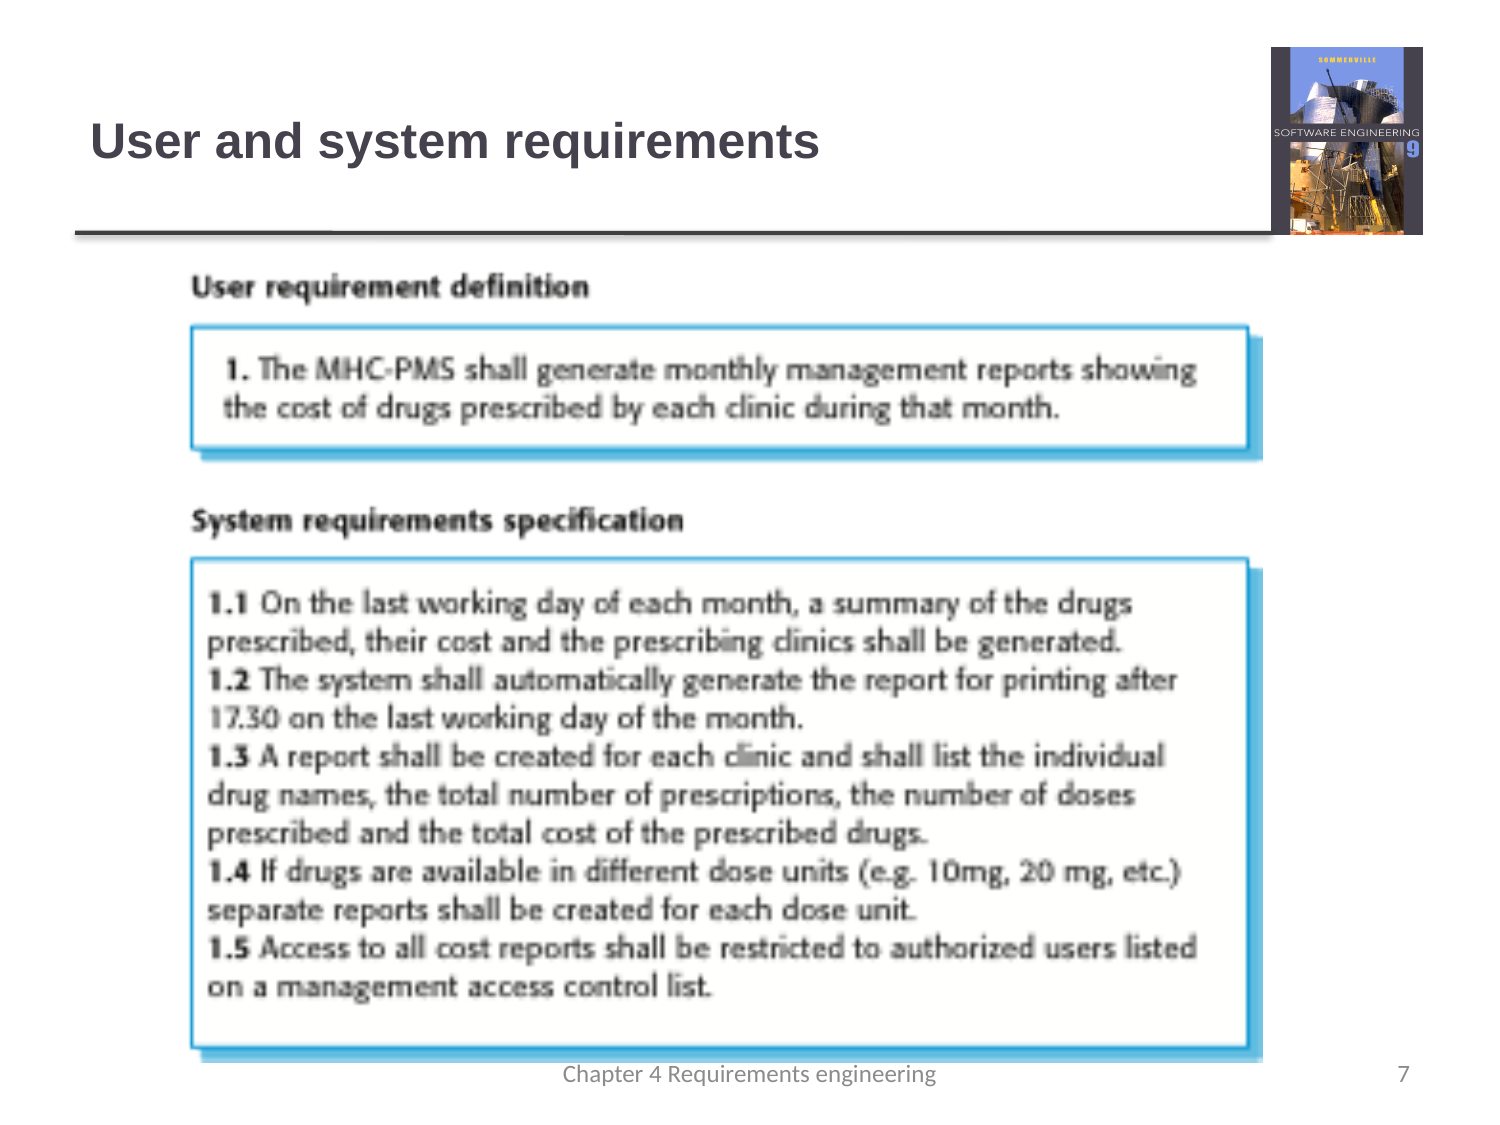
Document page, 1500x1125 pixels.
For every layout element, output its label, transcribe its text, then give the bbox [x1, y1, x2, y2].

title User and system requirements [74, 44, 1272, 233]
footer Chapter 4 Requirements engineering [512, 1071, 988, 1103]
slide_number 7 [1074, 1042, 1425, 1103]
picture [187, 266, 1263, 1063]
picture [1272, 47, 1423, 235]
